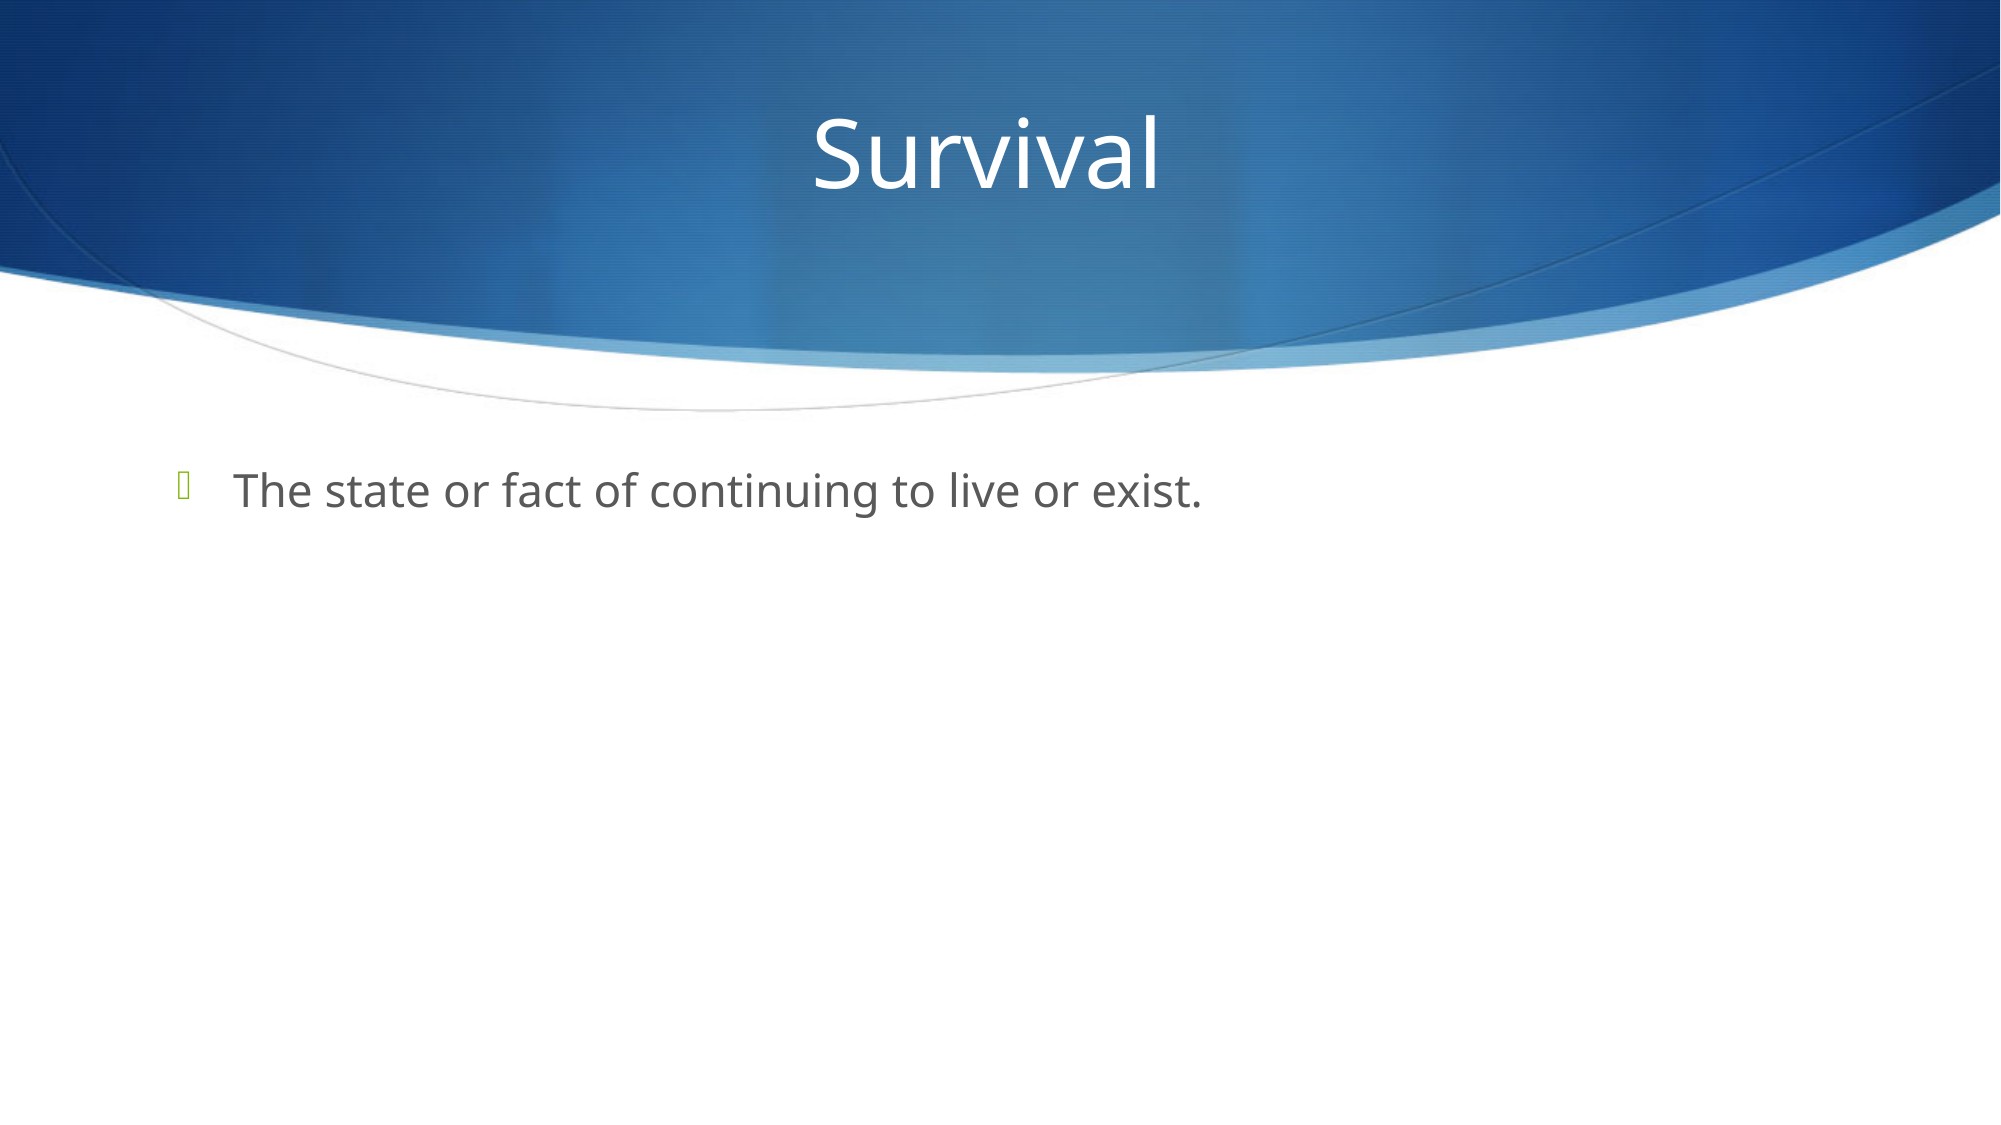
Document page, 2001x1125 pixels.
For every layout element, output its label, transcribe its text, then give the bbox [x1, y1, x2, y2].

title Survival [99, 56, 1900, 245]
picture [0, 0, 2001, 1125]
list The state or fact of continuing to live or exist. [161, 454, 1838, 991]
